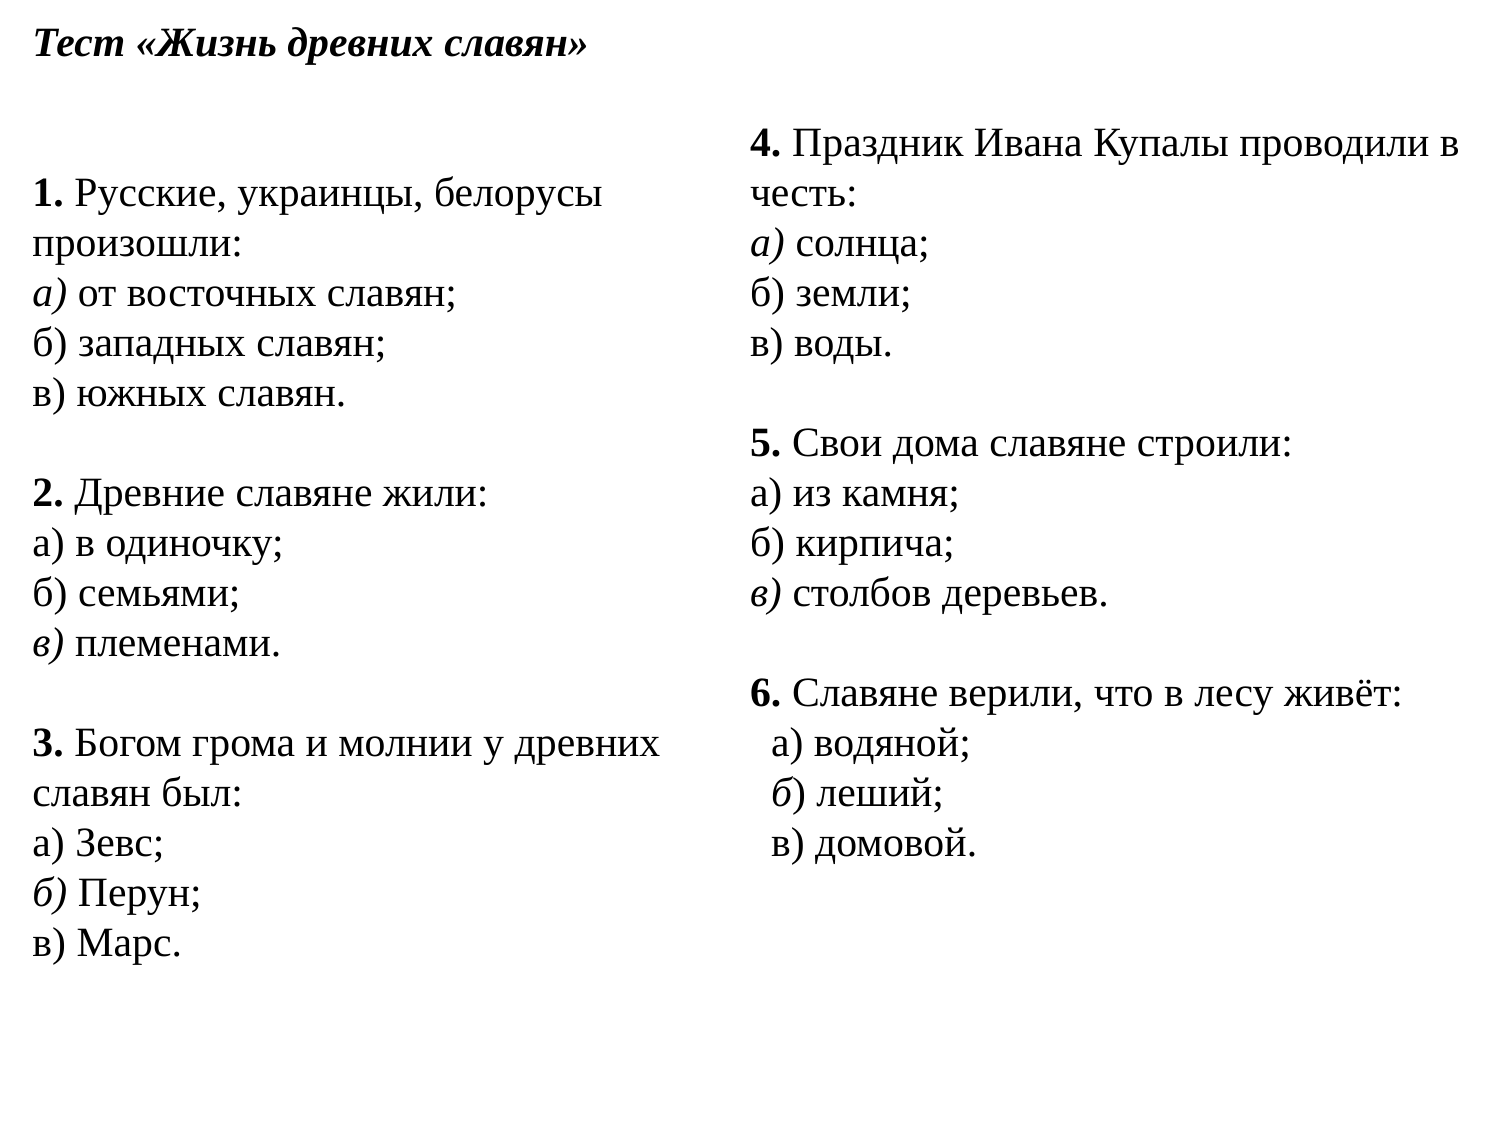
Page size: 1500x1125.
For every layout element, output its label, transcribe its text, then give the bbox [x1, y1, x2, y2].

text_box Тест «Жизнь древних славян» 1. Русские, украинцы, белорусы произошли: а) от восточных славян; б) западных славян; в) южных славян. 2. Древние славяне жили: а) в одиночку; б) семьями; в) племенами. 3. Богом грома и молнии у древних славян был: а) Зевс; б) Перун; в) Марс. 4. Праздник Ивана Купалы проводили в честь: а) солнца; б) земли; в) воды. 5. Свои дома славяне строили: а) из камня; б) кирпича; в) столбов деревьев. 6. Славяне верили, что в лесу живёт: а) водяной; б) леший; в) домовой. [17, 7, 1483, 1125]
